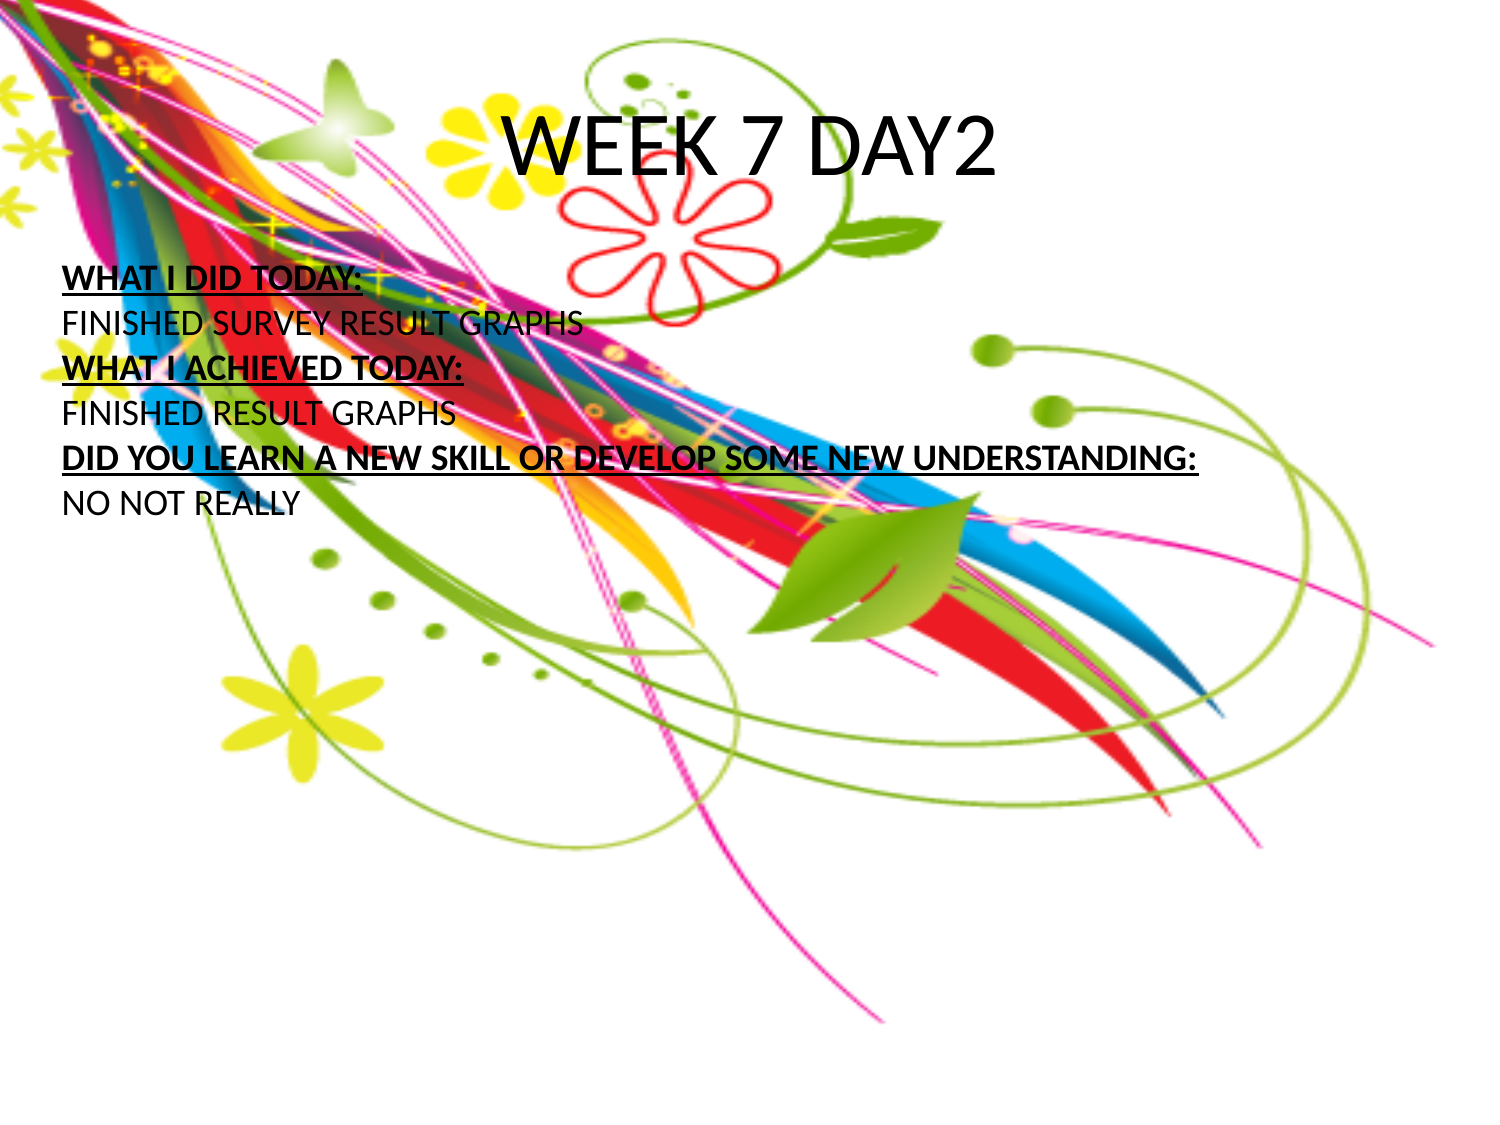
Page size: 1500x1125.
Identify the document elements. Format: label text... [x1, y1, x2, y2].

title WEEK 7 DAY2 [75, 45, 1425, 233]
picture [0, 0, 1500, 1125]
text_box WHAT I DID TODAY: FINISHED SURVEY RESULT GRAPHS WHAT I ACHIEVED TODAY: FINISHED RESULT GRAPHS DID YOU LEARN A NEW SKILL OR DEVELOP SOME NEW UNDERSTANDING: NO NOT REALLY [46, 246, 1430, 531]
